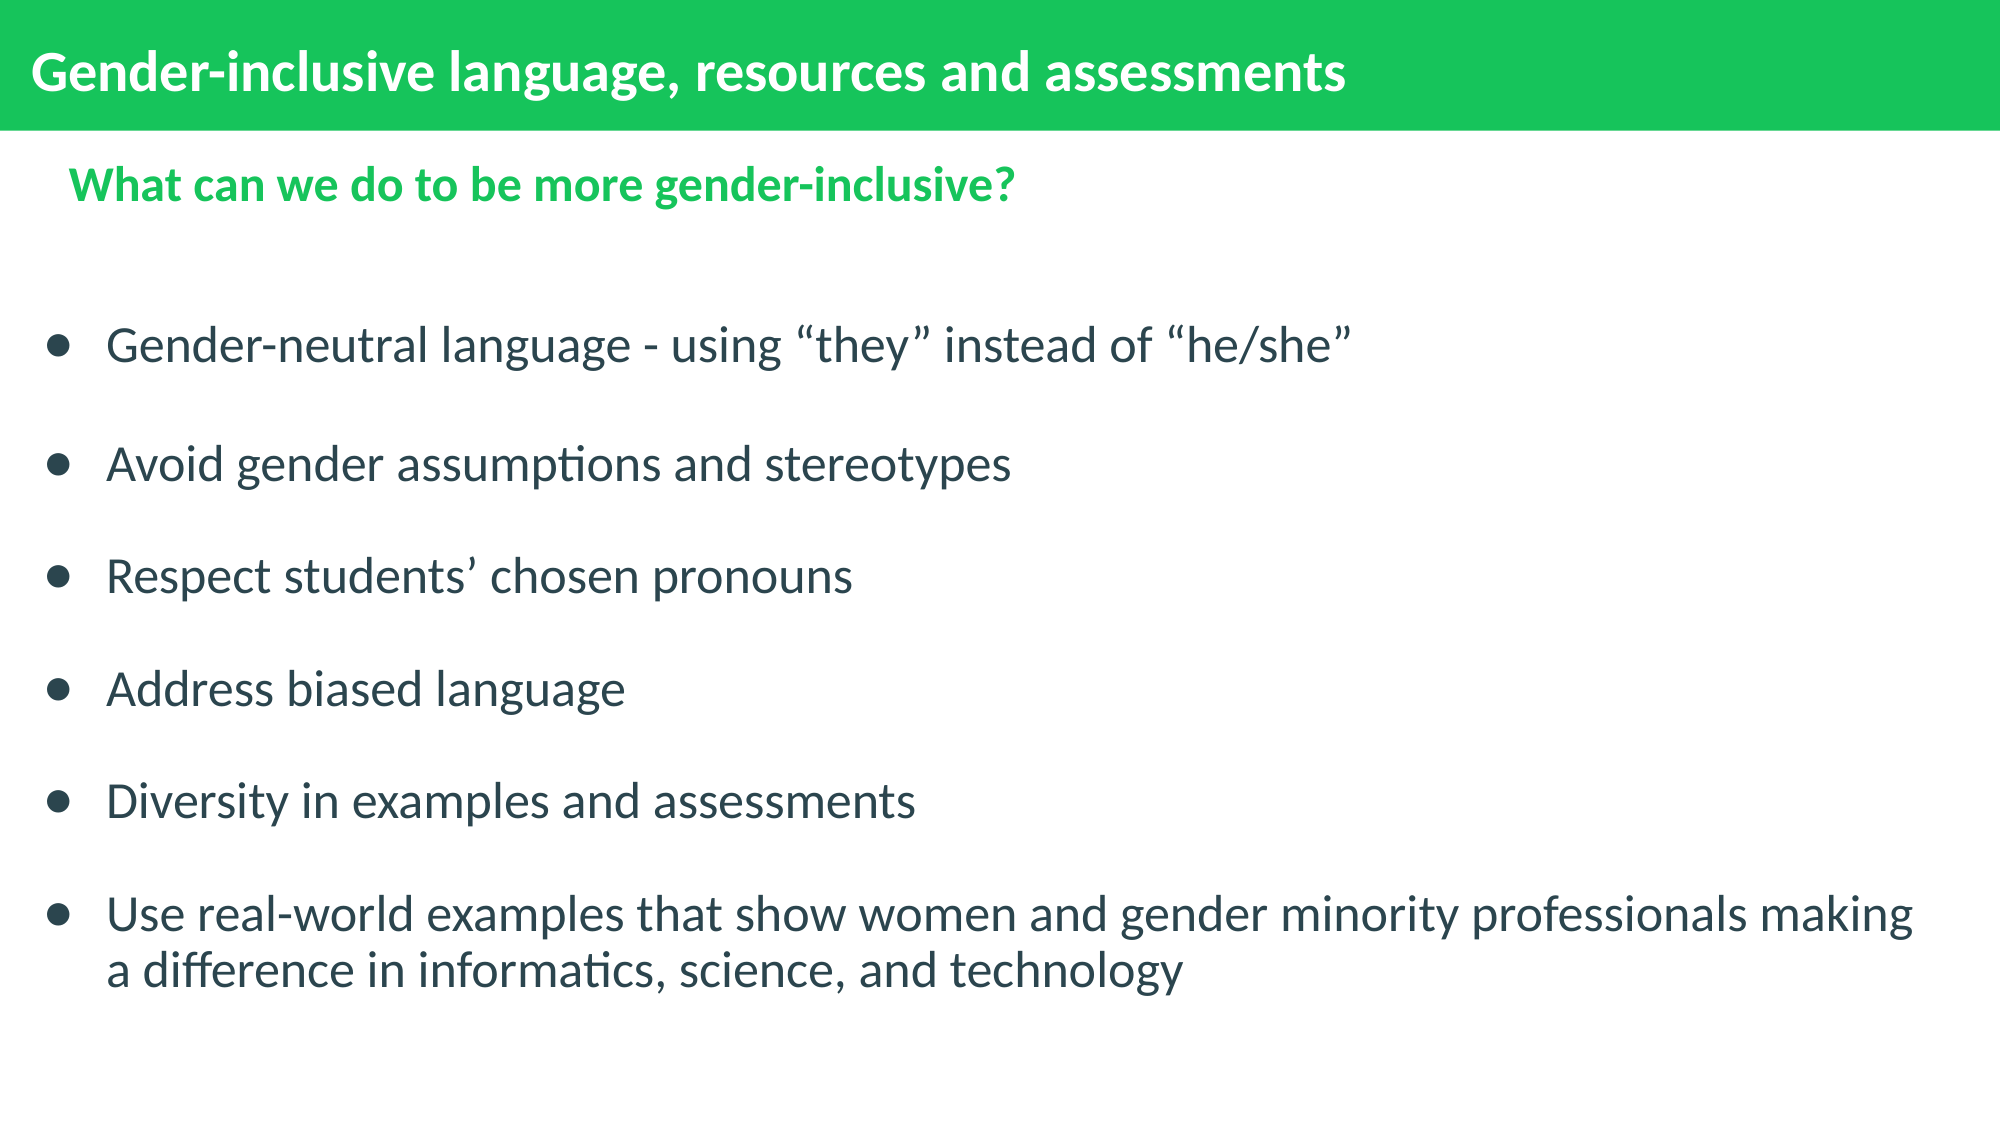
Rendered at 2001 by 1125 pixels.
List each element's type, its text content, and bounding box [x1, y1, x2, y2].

title Gender-inclusive language, resources and assessments [16, 13, 1976, 131]
list What can we do to be more gender-inclusive? [16, 140, 1976, 231]
list Gender-neutral language - using “they” instead of “he/she” Avoid gender assumptions and stereotypes Respect students’ chosen pronouns Address biased language Diversity in examples and assessments Use real-world examples that show women and gender minority professionals making a difference in informatics, science, and technology [16, 310, 1935, 1112]
